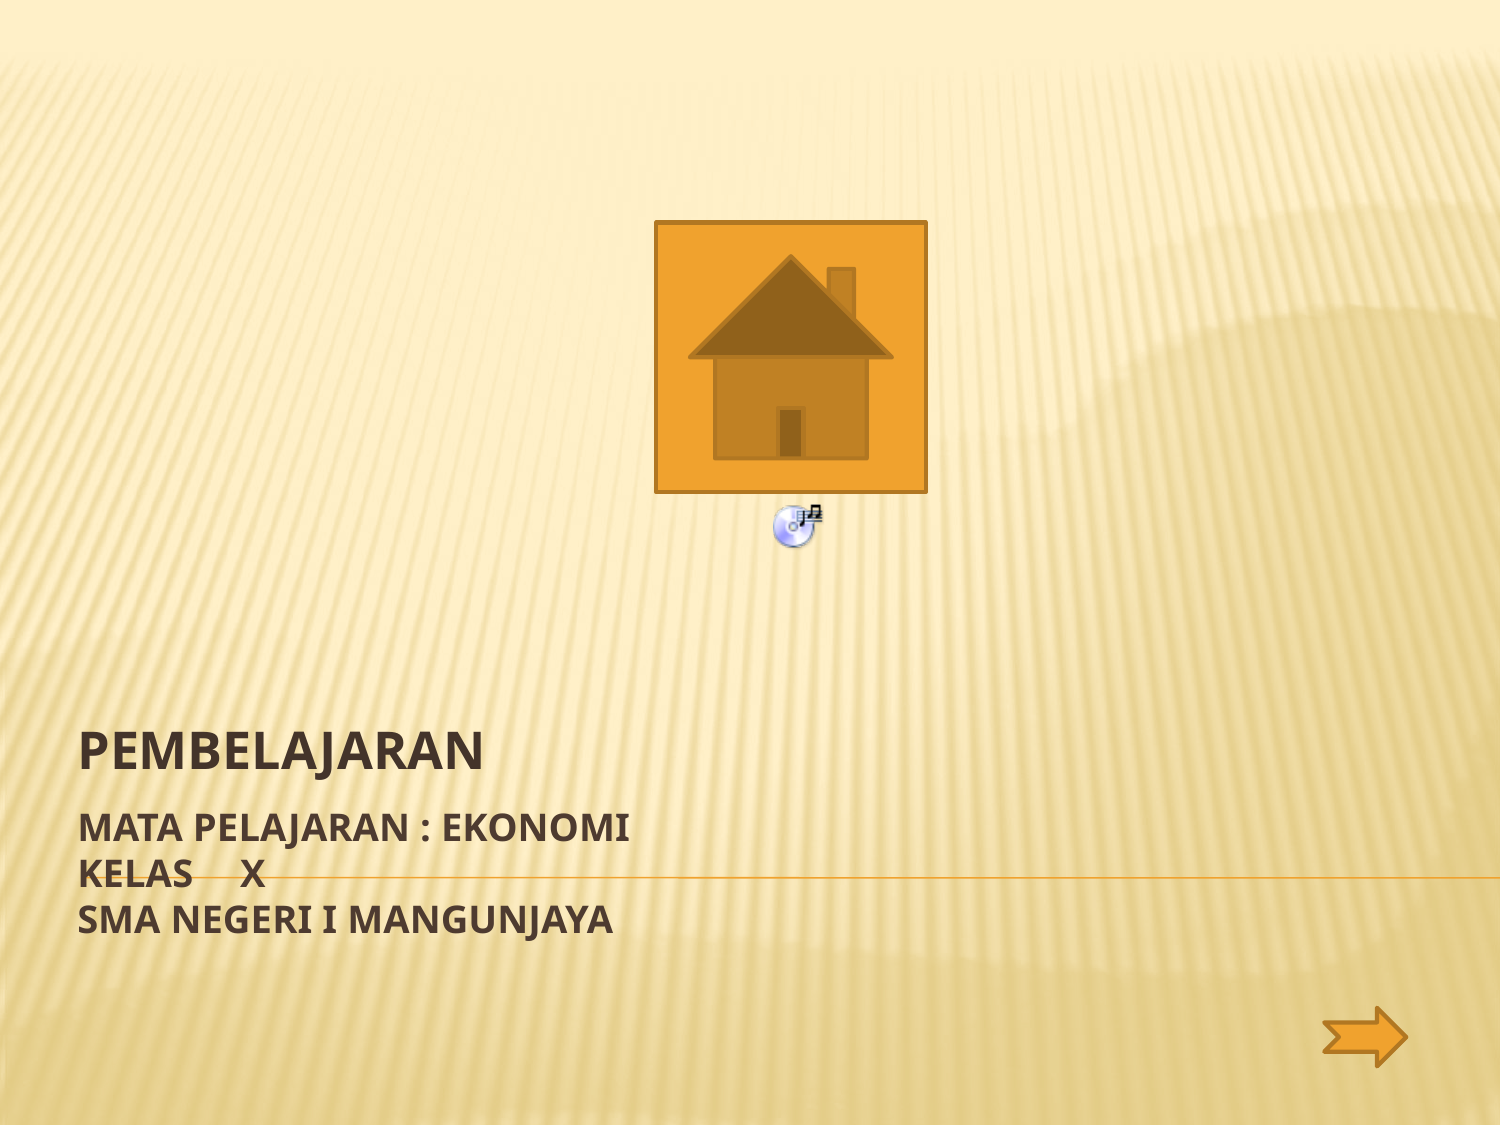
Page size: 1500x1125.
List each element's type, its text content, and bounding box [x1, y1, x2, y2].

picture [773, 503, 824, 555]
subtitle PEMBELAJARAN [62, 637, 1450, 788]
text_box [1322, 1005, 1409, 1069]
text_box [654, 220, 928, 494]
title MATA PELAJARAN : EKONOMI KELAS X SMA NEGERI I mangunjaya [62, 796, 1465, 1043]
